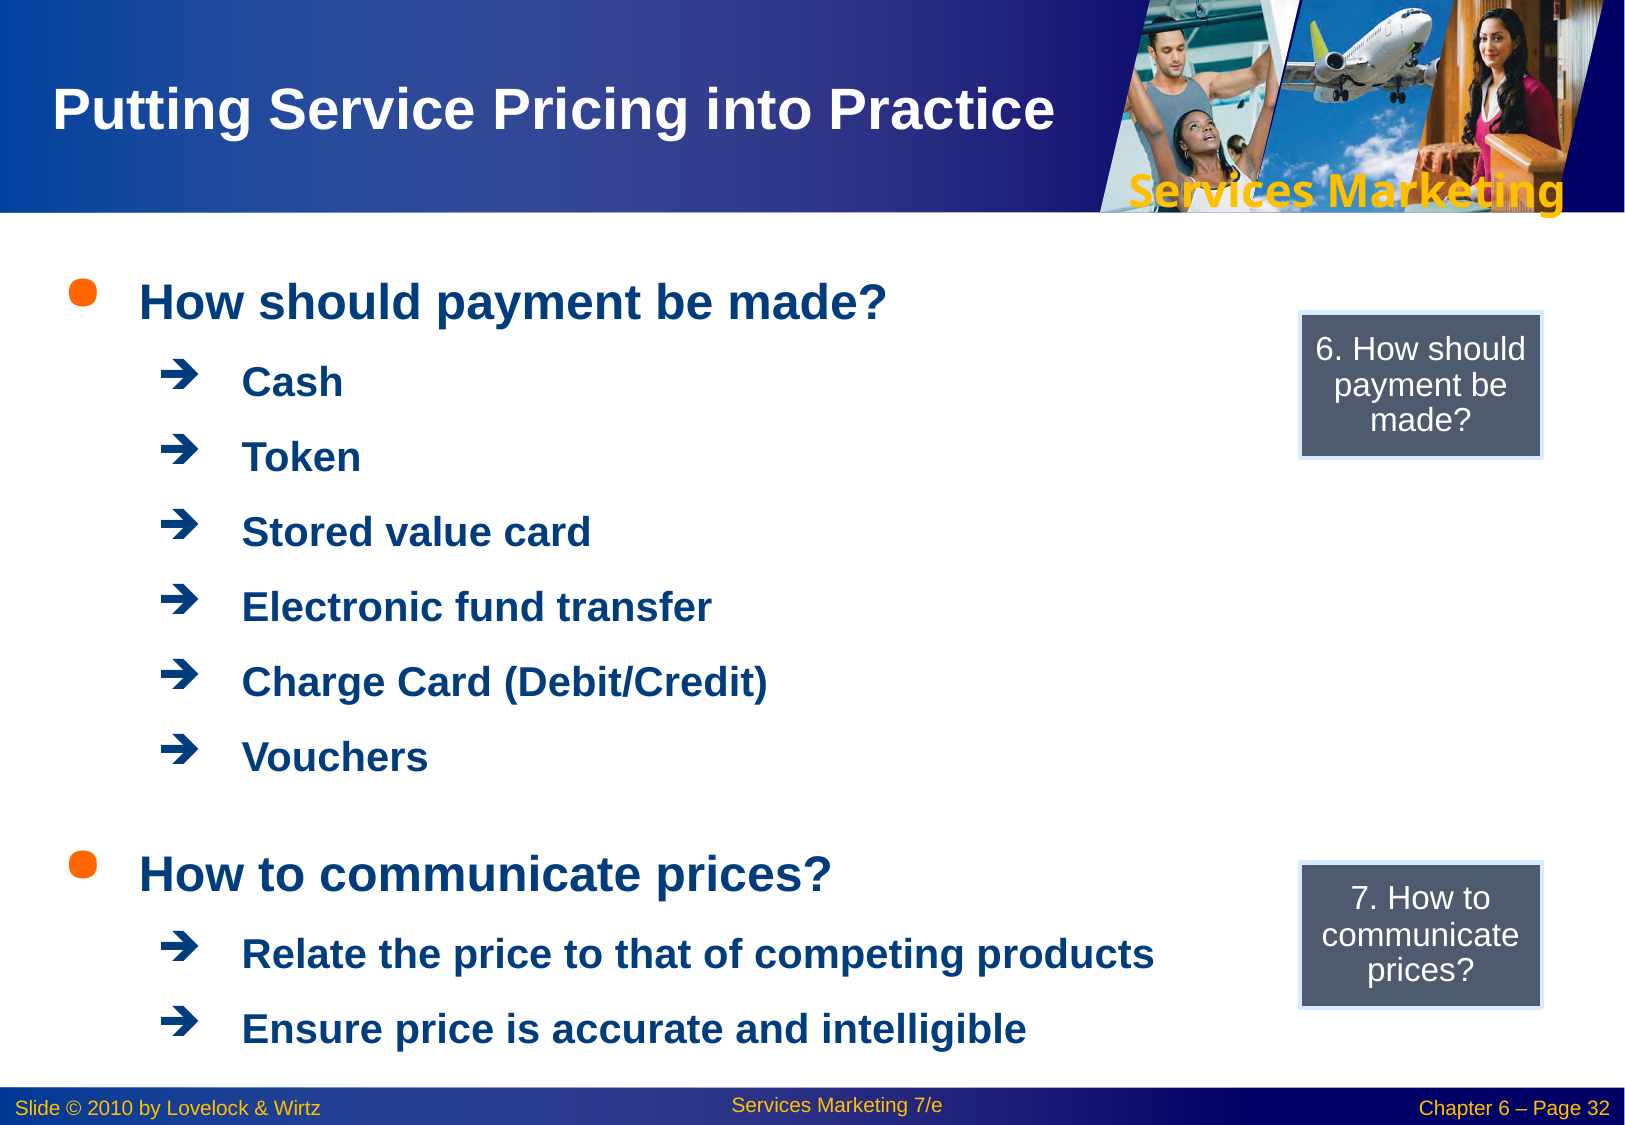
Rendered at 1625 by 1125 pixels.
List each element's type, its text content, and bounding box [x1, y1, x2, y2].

list How should payment be made? Cash Token Stored value card Electronic fund transfer Charge Card (Debit/Credit) Vouchers How to communicate prices? Relate the price to that of competing products Ensure price is accurate and intelligible [49, 261, 1588, 1051]
picture [1162, 186, 1172, 192]
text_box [1299, 312, 1543, 459]
picture [1546, 187, 1556, 202]
title Putting Service Pricing into Practice [36, 37, 1088, 176]
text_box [1299, 862, 1543, 1009]
picture [1100, 0, 1604, 213]
